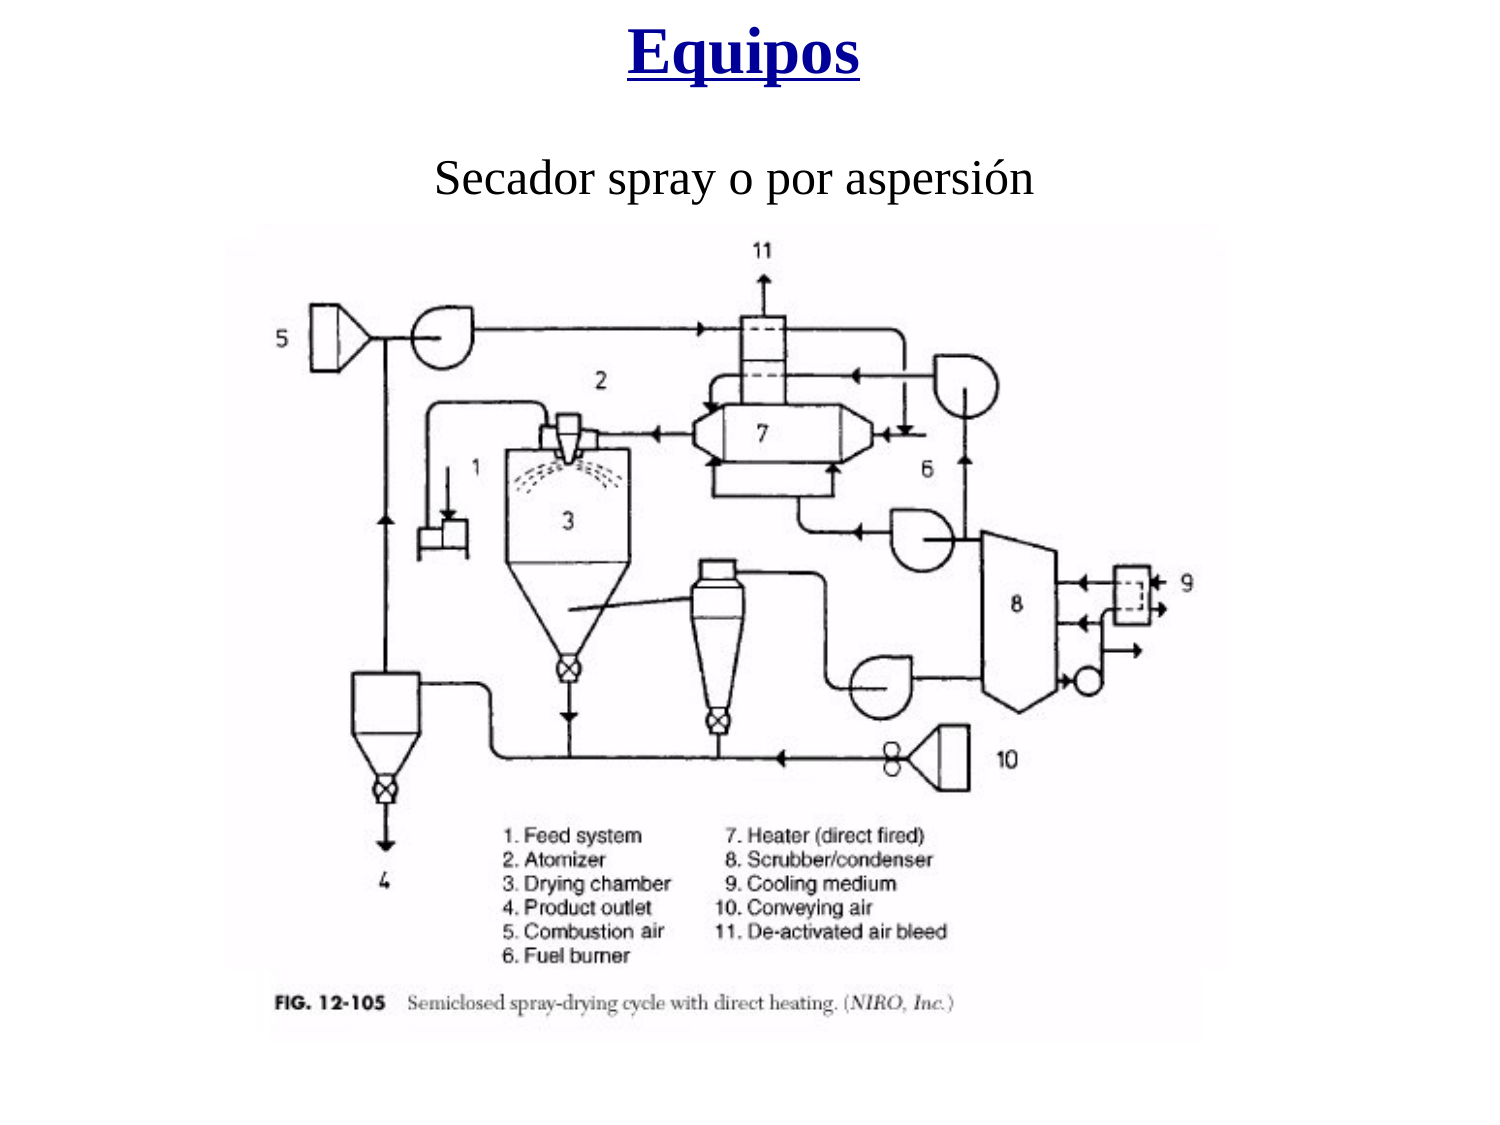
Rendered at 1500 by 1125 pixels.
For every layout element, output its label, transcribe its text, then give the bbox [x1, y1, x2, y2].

text_box Secador spray o por aspersión [419, 137, 1050, 212]
text_box Equipos [387, 0, 1100, 95]
picture [224, 224, 1227, 1043]
